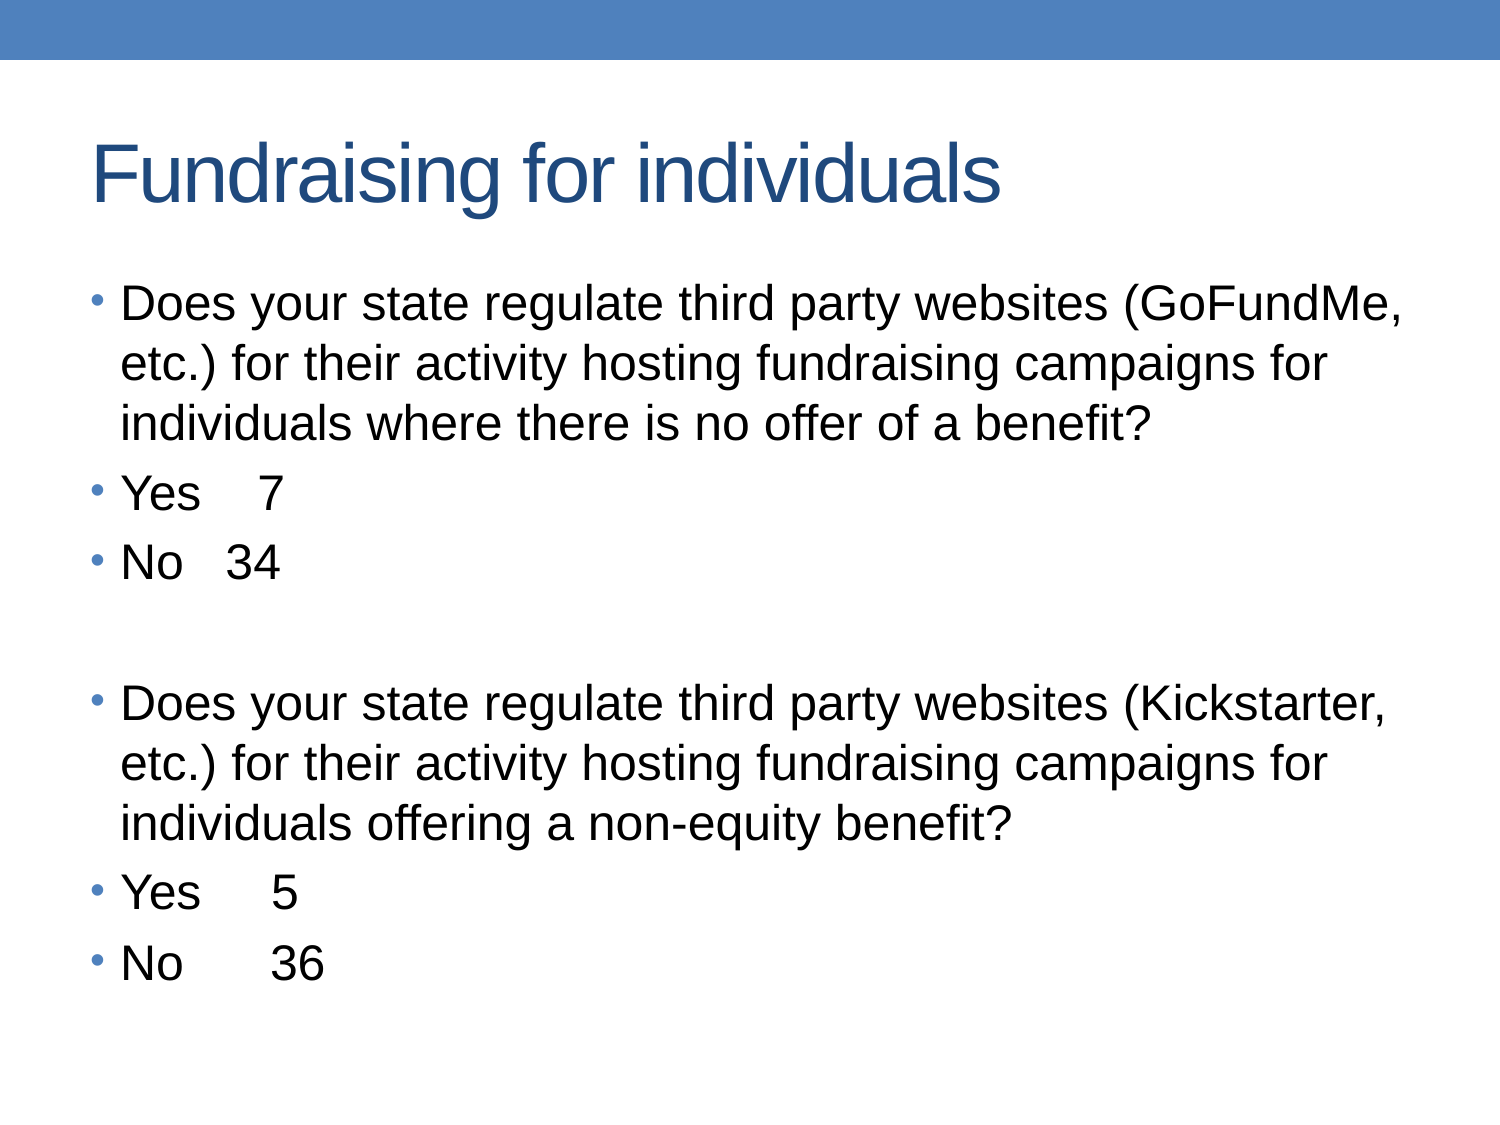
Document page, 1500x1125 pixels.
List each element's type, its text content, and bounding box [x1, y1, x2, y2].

title Fundraising for individuals [75, 87, 1425, 250]
list Does your state regulate third party websites (GoFundMe, etc.) for their activity hosting fundraising campaigns for individuals where there is no offer of a benefit? Yes 7 No 34 Does your state regulate third party websites (Kickstarter, etc.) for their activity hosting fundraising campaigns for individuals offering a non-equity benefit? Yes 5 No 36 [75, 262, 1425, 1063]
